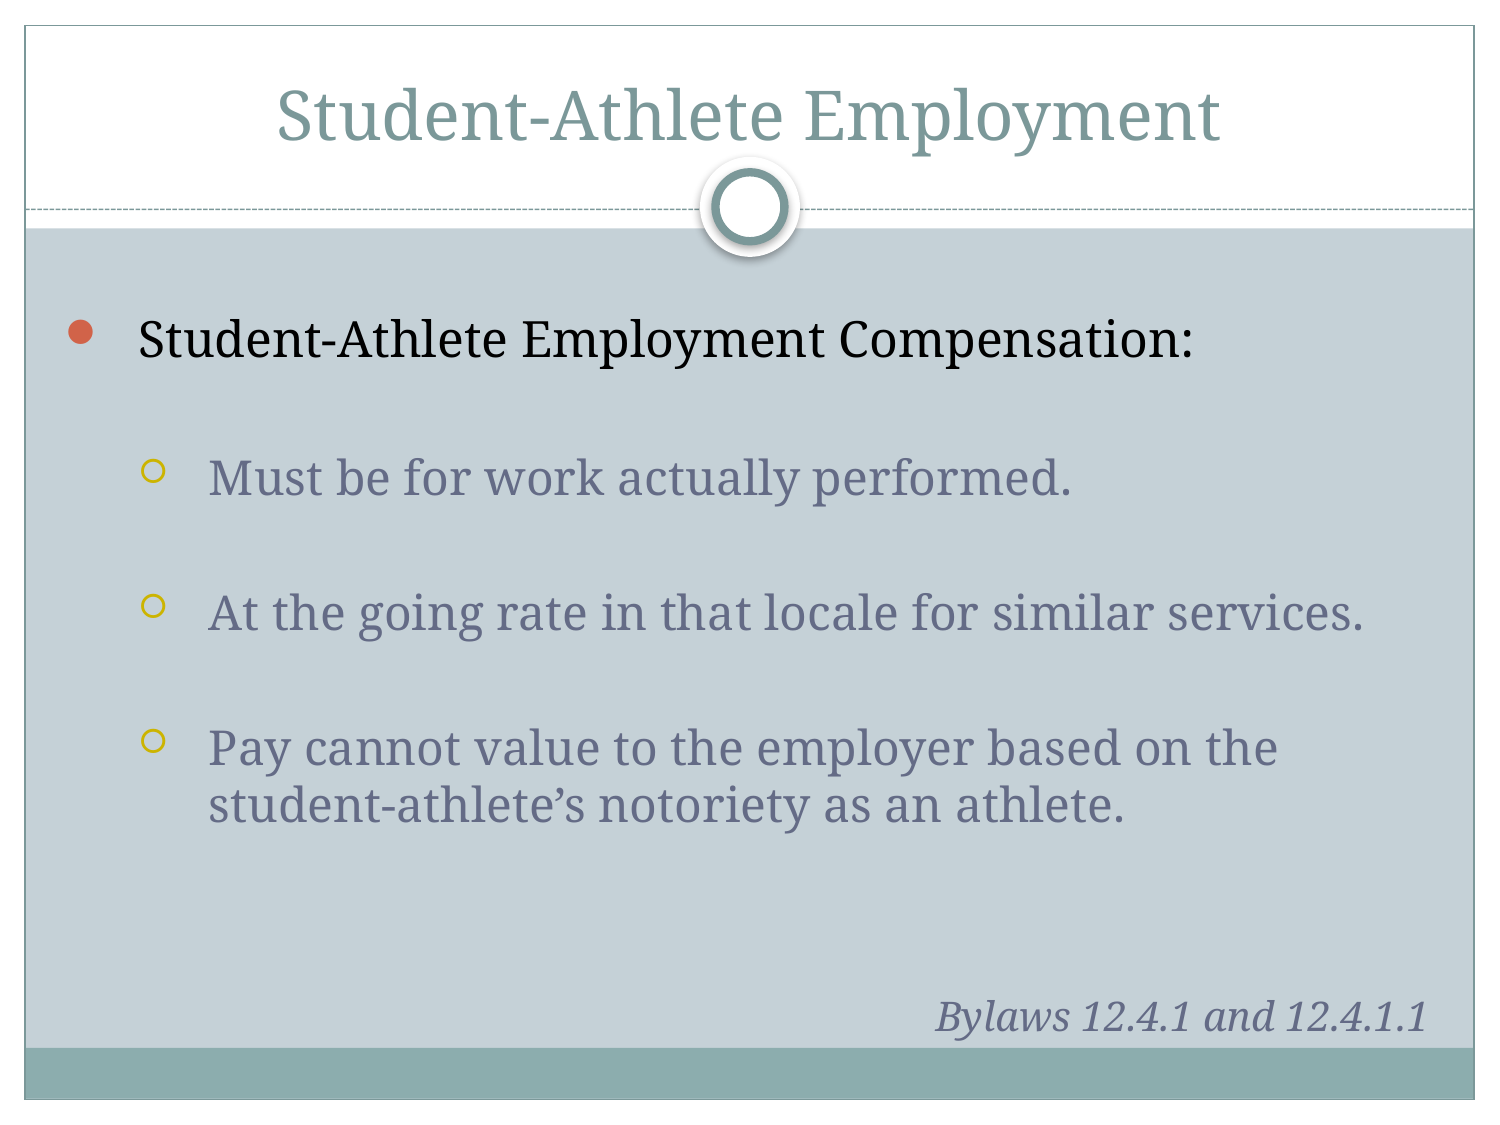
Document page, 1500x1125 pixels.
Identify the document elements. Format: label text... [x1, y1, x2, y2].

list Student-Athlete Employment Compensation: Must be for work actually performed. At the going rate in that locale for similar services. Pay cannot value to the employer based on the student-athlete’s notoriety as an athlete. Bylaws 12.4.1 and 12.4.1.1 [50, 299, 1445, 1050]
title Student-Athlete Employment [49, 37, 1450, 162]
